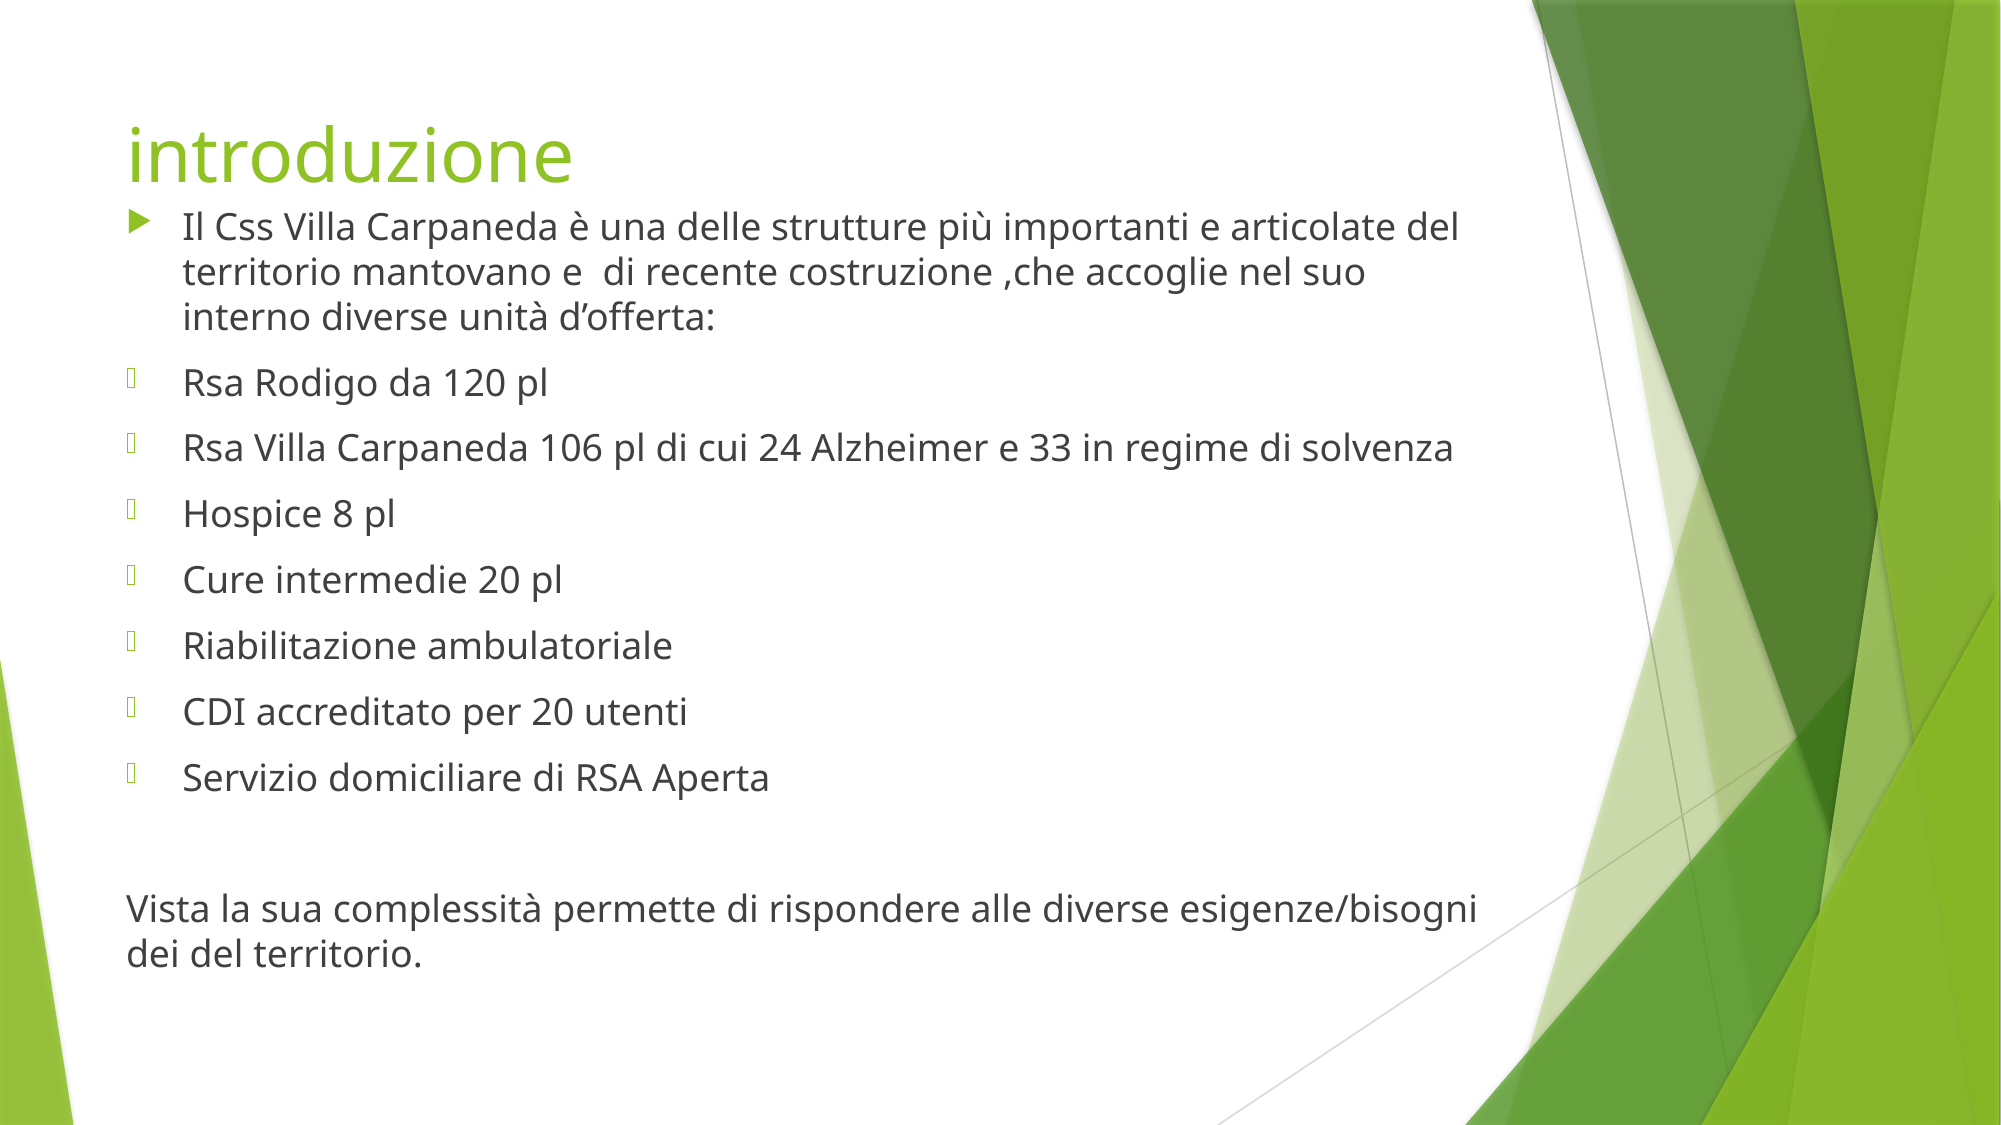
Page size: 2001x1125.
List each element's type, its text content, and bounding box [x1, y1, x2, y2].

title introduzione [111, 99, 1522, 195]
list Il Css Villa Carpaneda è una delle strutture più importanti e articolate del territorio mantovano e di recente costruzione ,che accoglie nel suo interno diverse unità d’offerta: Rsa Rodigo da 120 pl Rsa Villa Carpaneda 106 pl di cui 24 Alzheimer e 33 in regime di solvenza Hospice 8 pl Cure intermedie 20 pl Riabilitazione ambulatoriale CDI accreditato per 20 utenti Servizio domiciliare di RSA Aperta Vista la sua complessità permette di rispondere alle diverse esigenze/bisogni dei del territorio. [111, 195, 1522, 1006]
